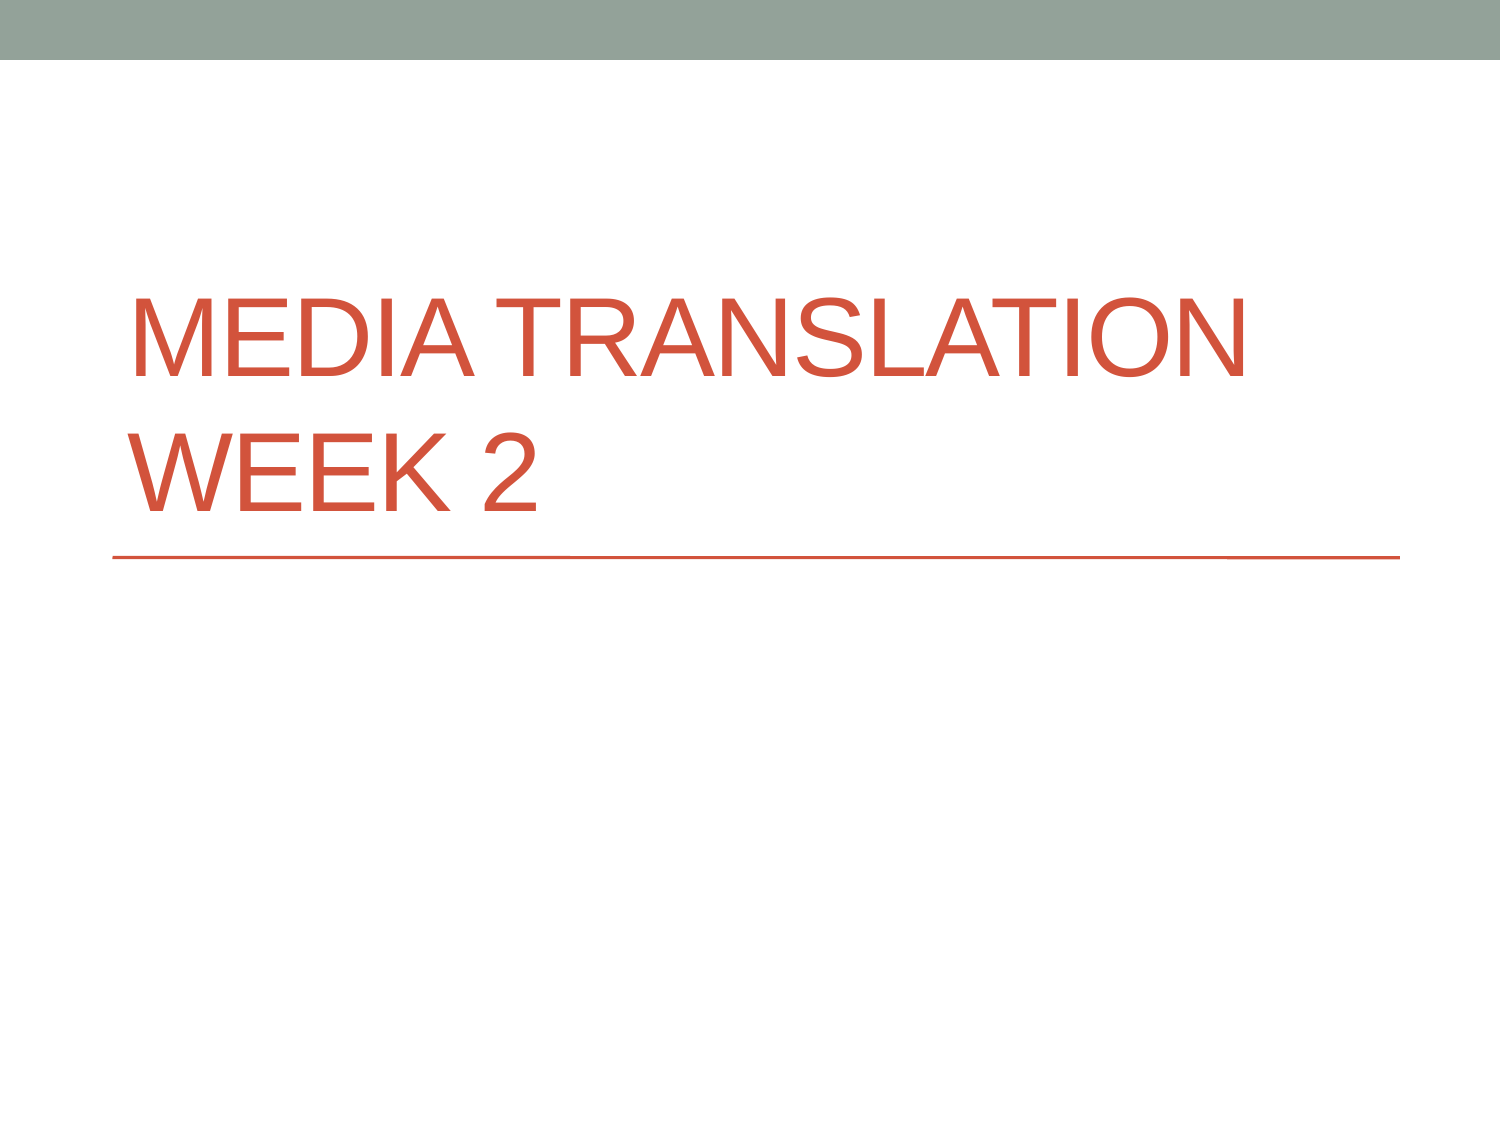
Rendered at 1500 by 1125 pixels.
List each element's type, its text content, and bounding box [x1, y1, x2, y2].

title Media Translation Week 2 [112, 224, 1400, 542]
